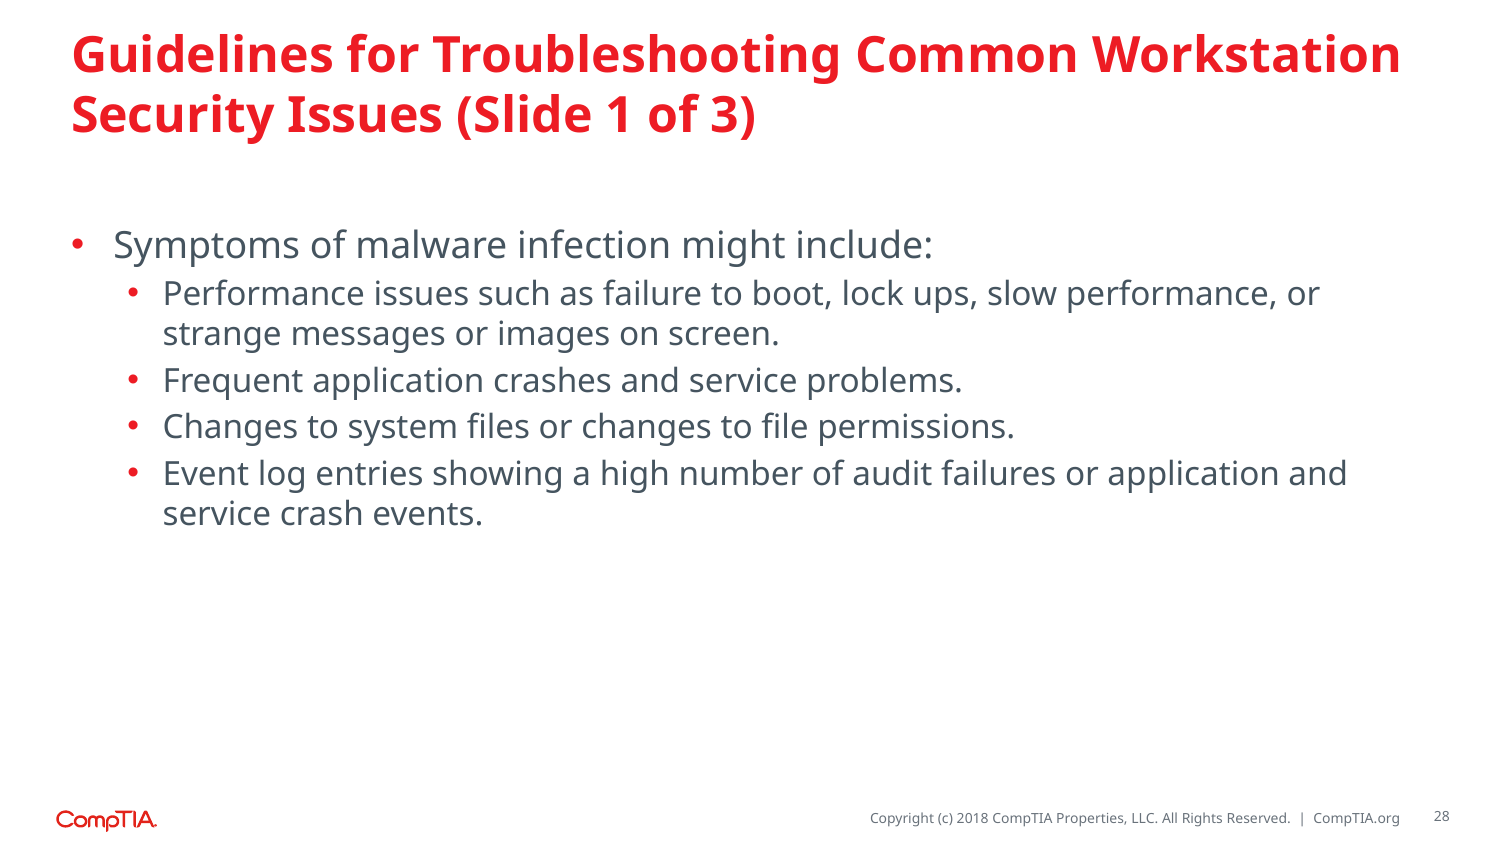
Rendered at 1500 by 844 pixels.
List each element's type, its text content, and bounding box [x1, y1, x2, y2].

title Guidelines for Troubleshooting Common Workstation Security Issues (Slide 1 of 3) [56, 30, 1444, 134]
list Symptoms of malware infection might include: Performance issues such as failure to boot, lock ups, slow performance, or strange messages or images on screen. Frequent application crashes and service problems. Changes to system files or changes to file permissions. Event log entries showing a high number of audit failures or application and service crash events. [56, 160, 1444, 746]
slide_number 28 [1407, 800, 1450, 835]
